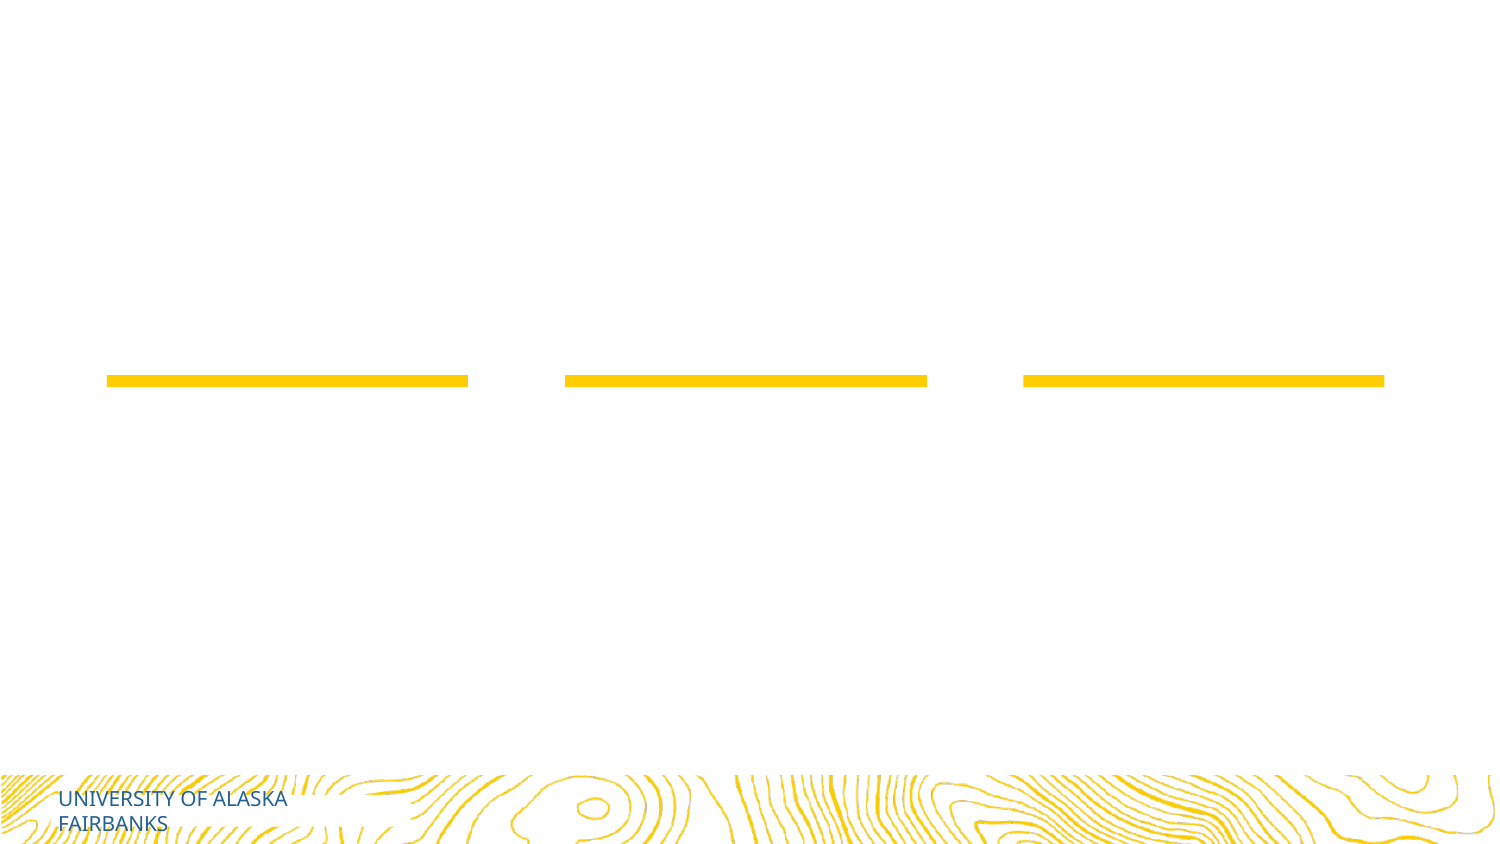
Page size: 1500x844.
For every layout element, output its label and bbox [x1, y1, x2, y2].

picture [2, 775, 1500, 844]
